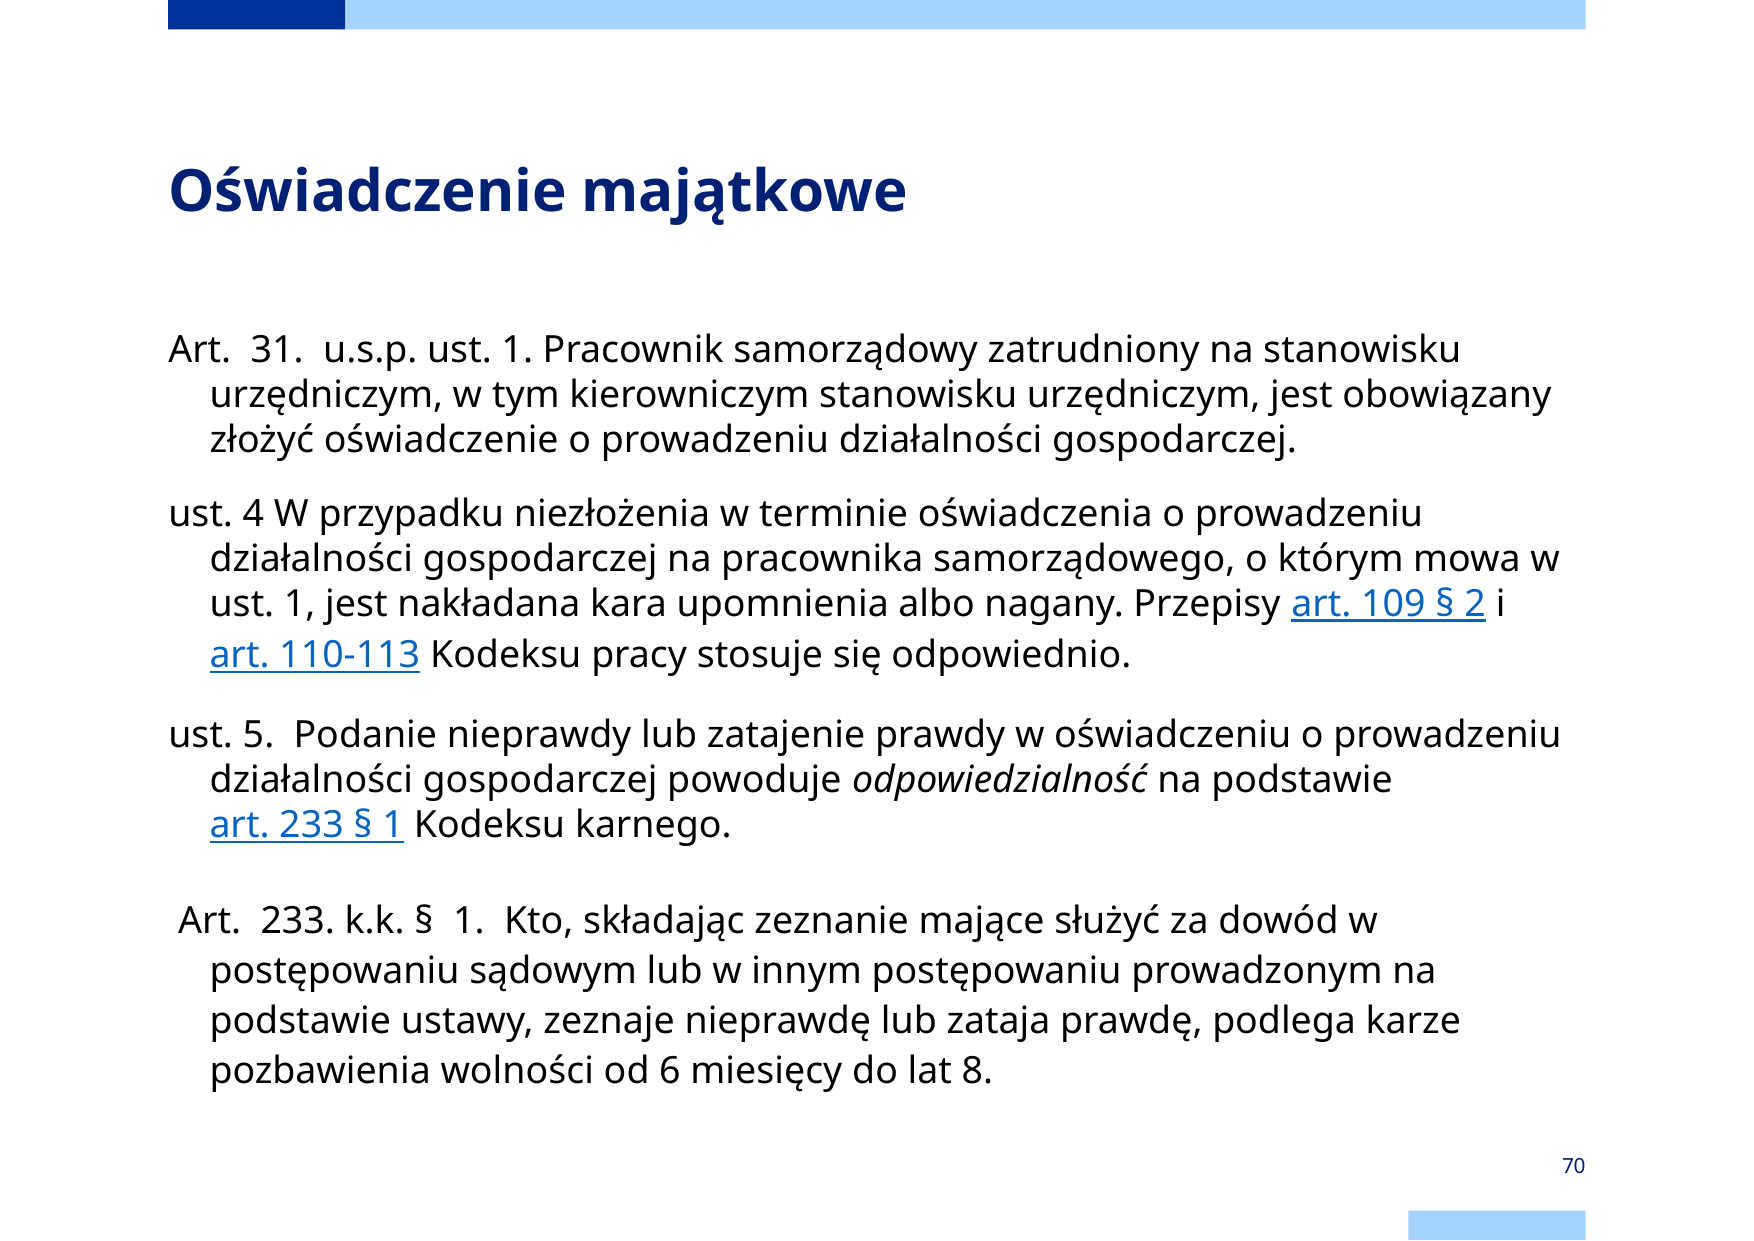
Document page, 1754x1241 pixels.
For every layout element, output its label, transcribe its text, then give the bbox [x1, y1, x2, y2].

slide_number 70 [1408, 1151, 1586, 1182]
list Art. 31. u.s.p. ust. 1. Pracownik samorządowy zatrudniony na stanowisku urzędniczym, w tym kierowniczym stanowisku urzędniczym, jest obowiązany złożyć oświadczenie o prowadzeniu działalności gospodarczej. ust. 4 W przypadku niezłożenia w terminie oświadczenia o prowadzeniu działalności gospodarczej na pracownika samorządowego, o którym mowa w ust. 1, jest nakładana kara upomnienia albo nagany. Przepisy art. 109 § 2 i art. 110-113 Kodeksu pracy stosuje się odpowiednio. ust. 5. Podanie nieprawdy lub zatajenie prawdy w oświadczeniu o prowadzeniu działalności gospodarczej powoduje odpowiedzialność na podstawie art. 233 § 1 Kodeksu karnego. Art. 233. k.k. § 1. Kto, składając zeznanie mające służyć za dowód w postępowaniu sądowym lub w innym postępowaniu prowadzonym na podstawie ustawy, zeznaje nieprawdę lub zataja prawdę, podlega karze pozbawienia wolności od 6 miesięcy do lat 8. [168, 324, 1586, 1093]
title Oświadczenie majątkowe [168, 147, 1586, 324]
